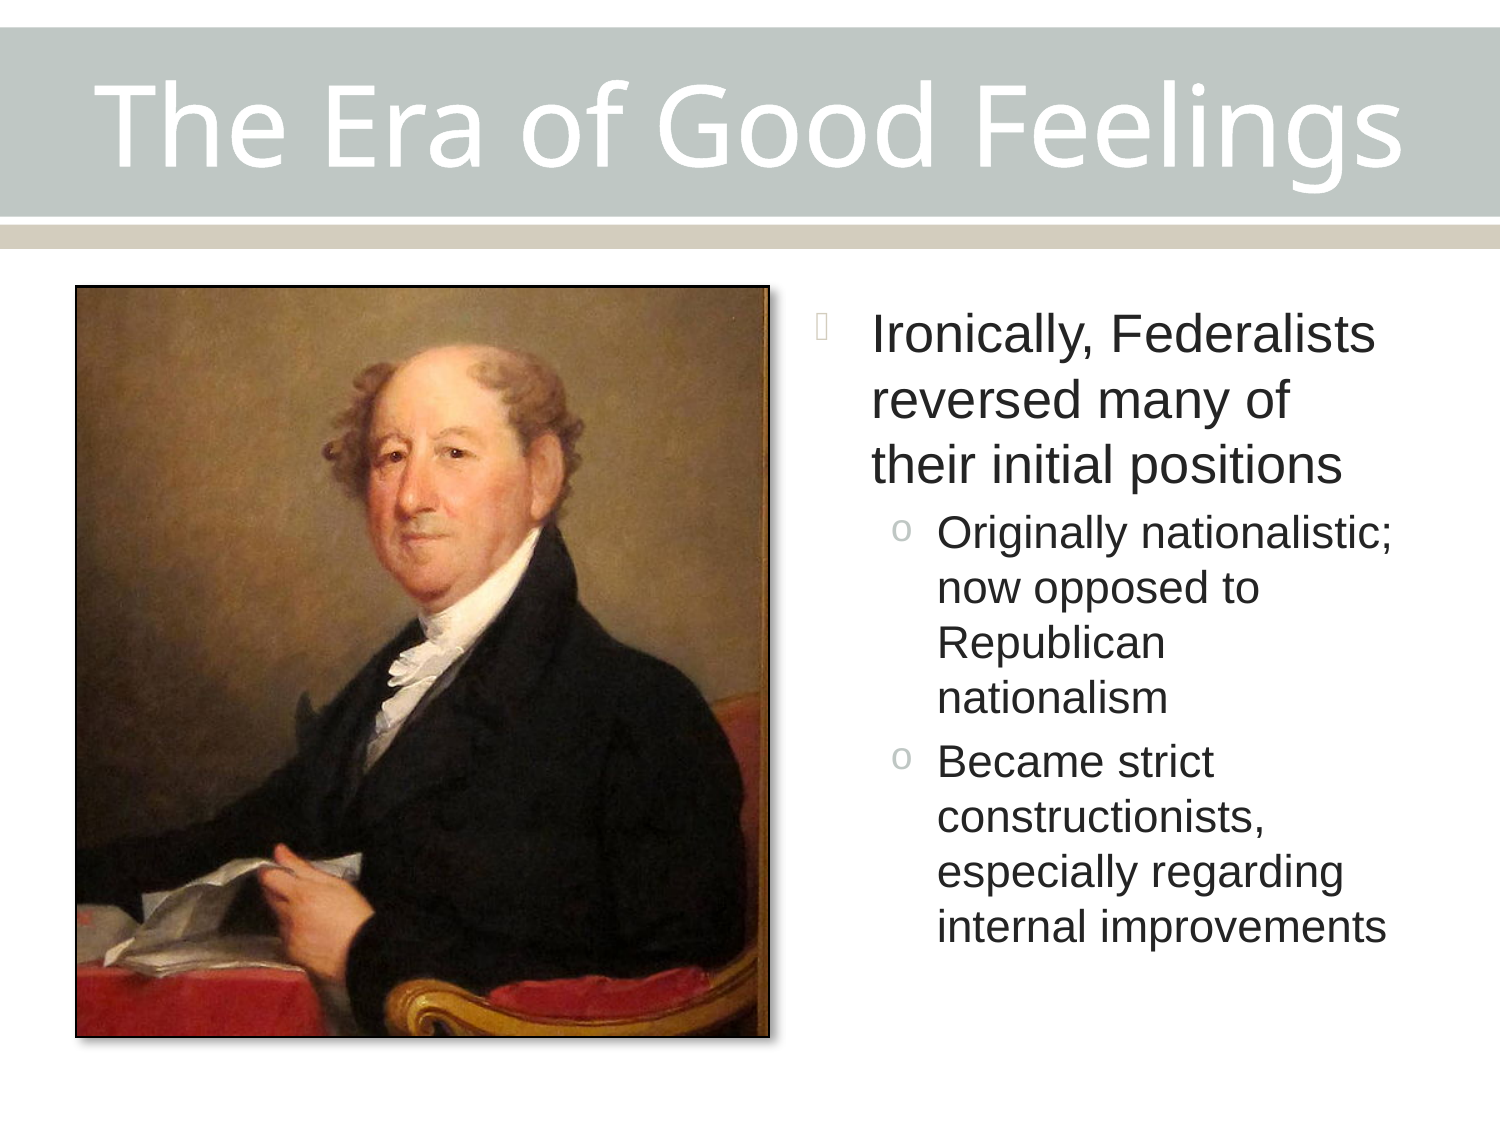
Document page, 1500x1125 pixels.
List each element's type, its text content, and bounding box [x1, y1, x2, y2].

picture [76, 287, 768, 1037]
title The Era of Good Feelings [75, 29, 1425, 213]
list Ironically, Federalists reversed many of their initial positions Originally nationalistic; now opposed to Republican nationalism Became strict constructionists, especially regarding internal improvements [800, 291, 1425, 1050]
